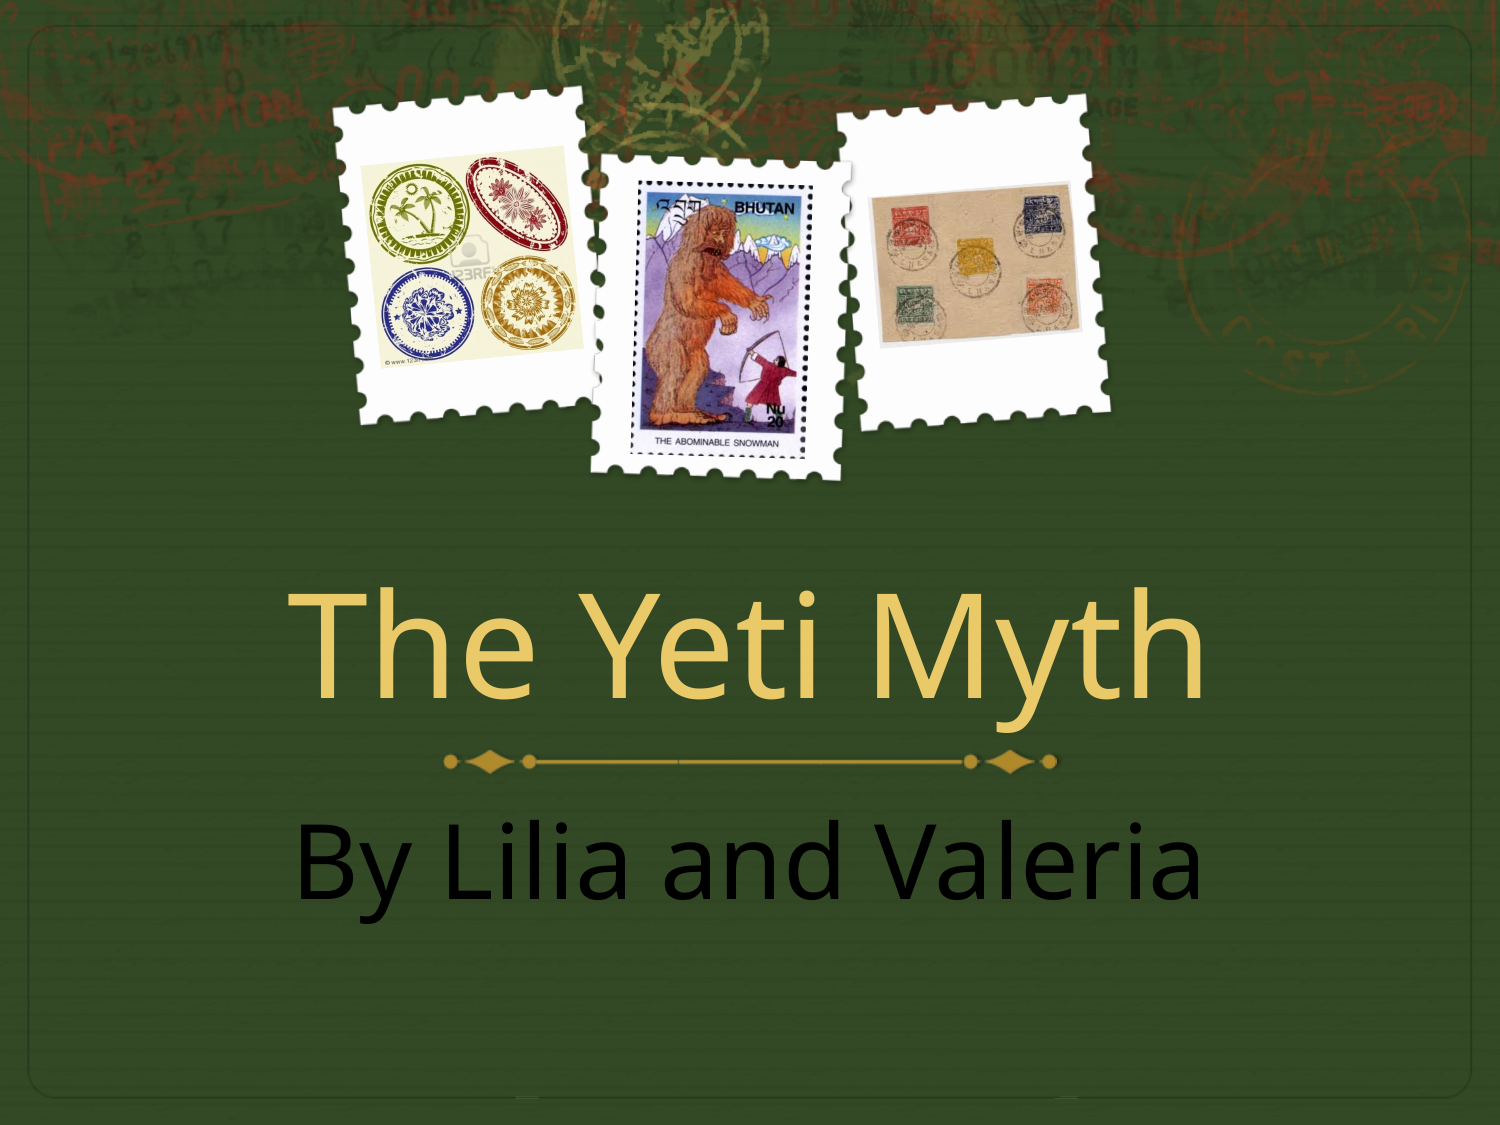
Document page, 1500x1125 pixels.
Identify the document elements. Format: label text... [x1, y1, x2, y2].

picture [0, 0, 1500, 1125]
subtitle By Lilia and Valeria [93, 787, 1407, 988]
title The Yeti Myth [93, 337, 1407, 736]
